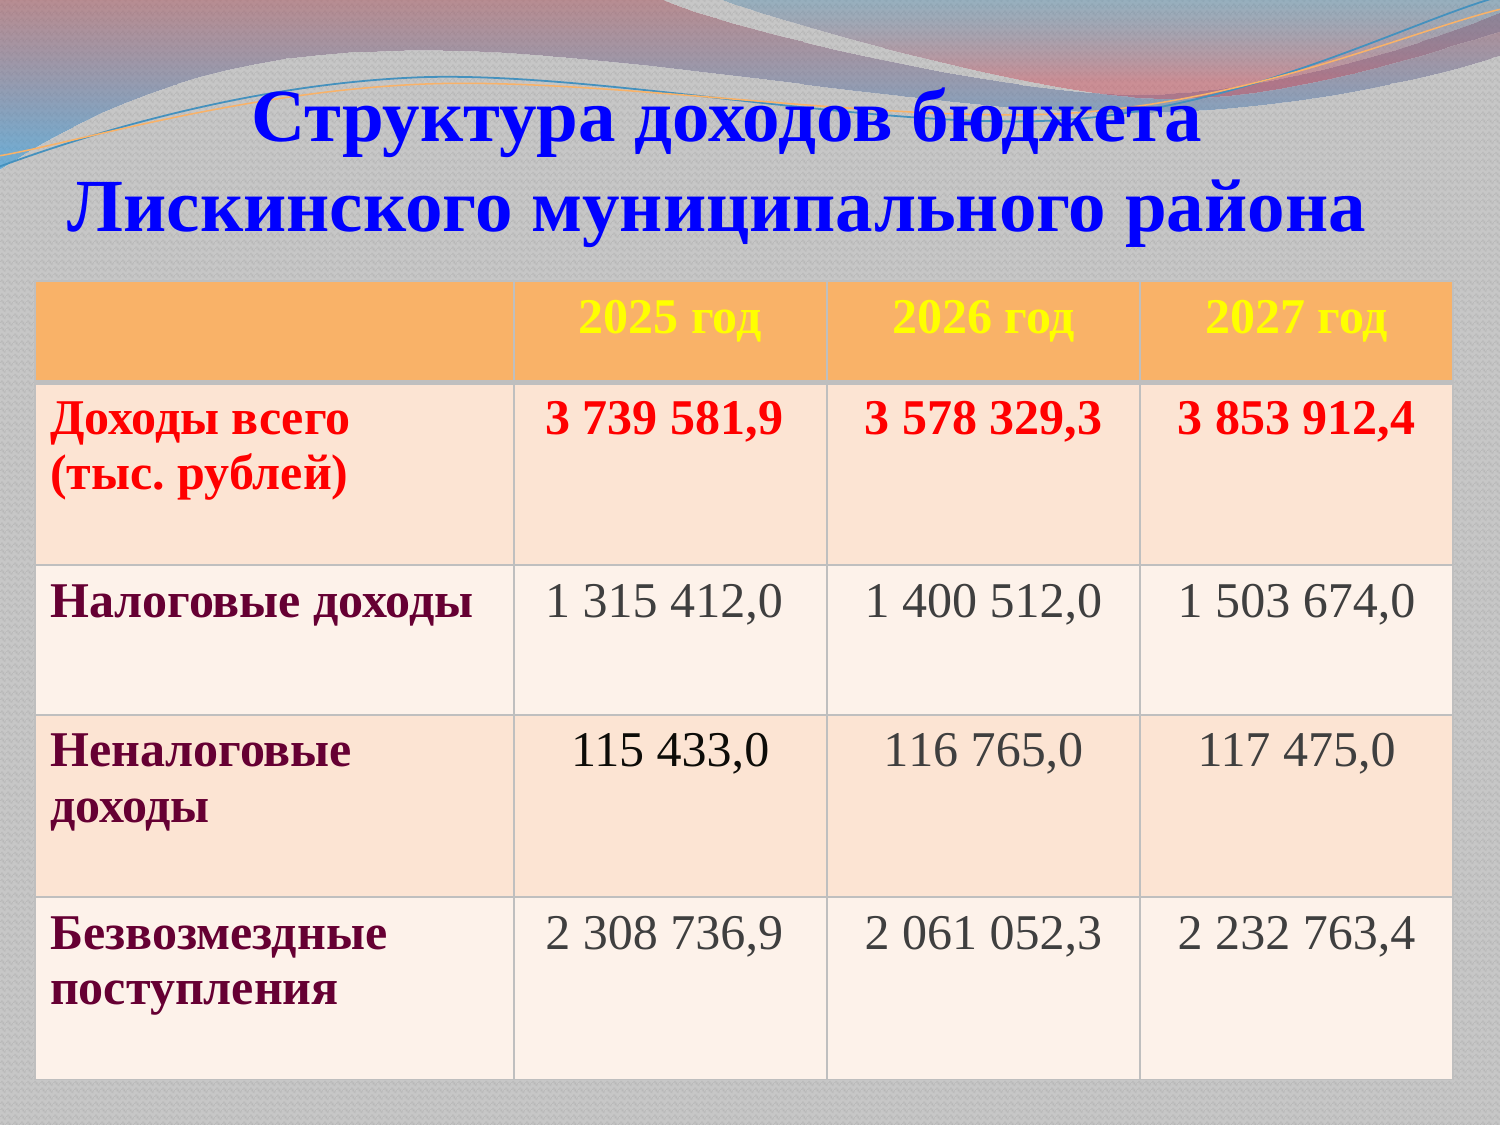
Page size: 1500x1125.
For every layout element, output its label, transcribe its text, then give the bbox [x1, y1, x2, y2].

table_header [36, 282, 513, 380]
table_cell Налоговые доходы [36, 566, 513, 714]
table_header 2025 год [515, 282, 826, 380]
table_cell 2 061 052,3 [828, 898, 1139, 1079]
table_cell 3 739 581,9 [515, 385, 826, 564]
table_cell 2 232 763,4 [1141, 898, 1452, 1079]
table_cell 1 400 512,0 [828, 566, 1139, 714]
table_cell 117 475,0 [1141, 716, 1452, 896]
table_cell 3 853 912,4 [1141, 385, 1452, 564]
table_cell 116 765,0 [828, 716, 1139, 896]
title Структура доходов бюджета Лискинского муниципального района [35, 46, 1418, 247]
table_cell Безвозмездные поступления [36, 898, 513, 1079]
table_cell 3 578 329,3 [828, 385, 1139, 564]
table_cell Доходы всего (тыс. рублей) [36, 385, 513, 564]
table_cell 2 308 736,9 [515, 898, 826, 1079]
table_header 2026 год [828, 282, 1139, 380]
table_cell Неналоговые доходы [36, 716, 513, 896]
table_cell 115 433,0 [515, 716, 826, 896]
table_cell 1 503 674,0 [1141, 566, 1452, 714]
table_cell 1 315 412,0 [515, 566, 826, 714]
table_header 2027 год [1141, 282, 1452, 380]
